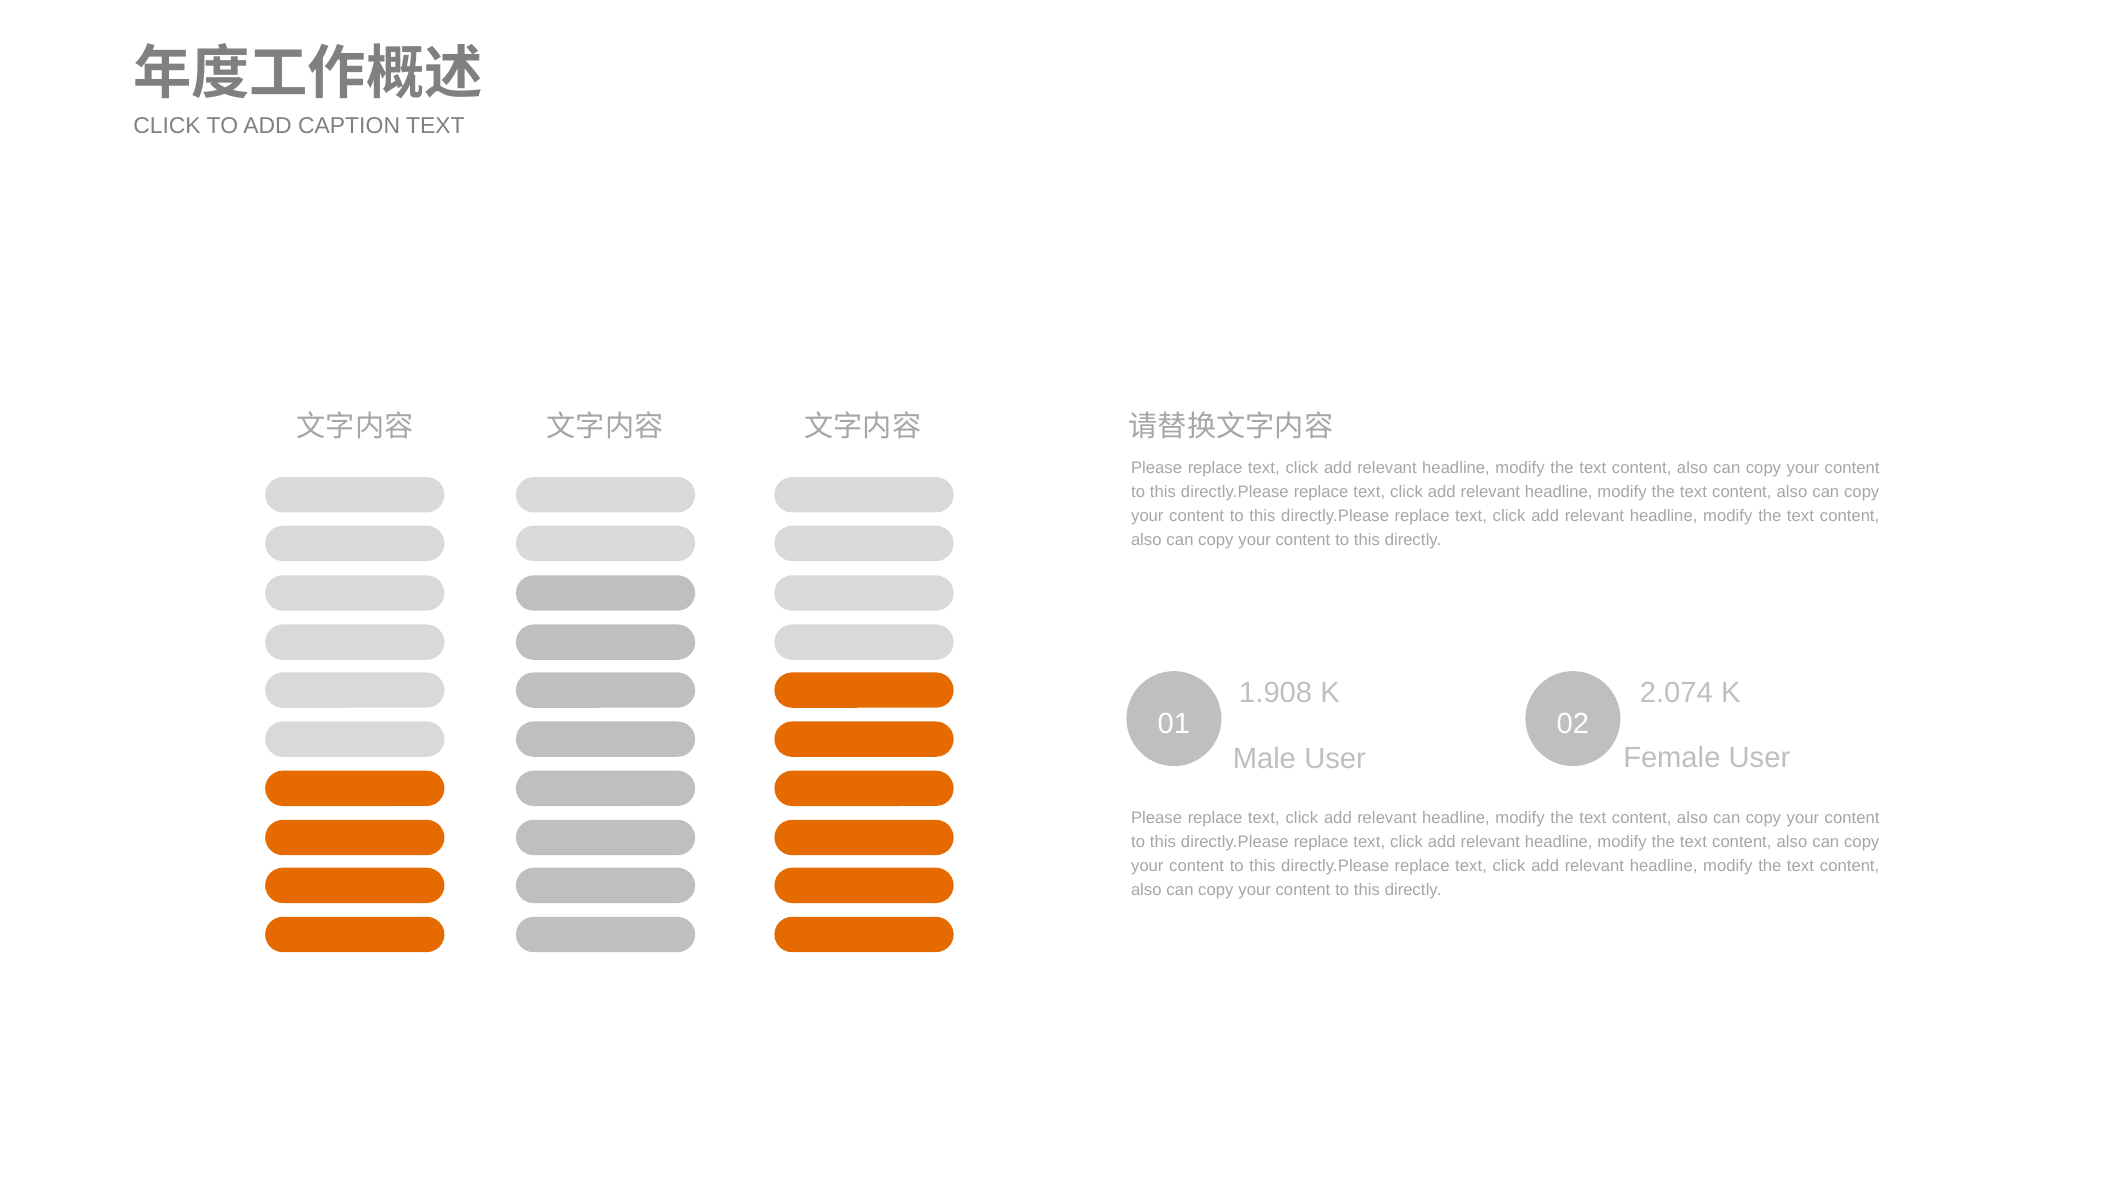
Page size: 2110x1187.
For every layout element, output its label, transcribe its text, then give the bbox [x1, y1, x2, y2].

text_box [515, 525, 696, 562]
text_box [773, 671, 955, 709]
text_box [773, 867, 955, 904]
text_box [264, 671, 445, 709]
text_box [773, 770, 955, 807]
text_box [773, 574, 955, 612]
text_box 01 [1125, 670, 1223, 768]
text_box [515, 916, 696, 953]
text_box [264, 819, 445, 856]
text_box [515, 476, 696, 513]
text_box CLICK TO ADD CAPTION TEXT [133, 110, 513, 138]
text_box [264, 574, 445, 612]
text_box [515, 574, 696, 612]
text_box 年度工作概述 [133, 35, 513, 106]
text_box [515, 720, 696, 758]
text_box 2.074 K [1639, 666, 1741, 709]
text_box [773, 476, 955, 513]
text_box 1.908 K [1239, 666, 1341, 709]
text_box Please replace text, click add relevant headline, modify the text content, also can copy your content to this directly.Please replace text, click add relevant headline, modify the text content, also can copy your content to this directly.Please replace text, click add relevant headline, modify the text content, also can copy your content to this directly. [1130, 803, 1881, 899]
text_box 请替换文字内容 [1128, 400, 1801, 443]
text_box [515, 671, 696, 709]
text_box [515, 770, 696, 807]
text_box [773, 916, 955, 953]
text_box [264, 720, 445, 758]
text_box [773, 525, 955, 562]
text_box Male User [1232, 732, 1367, 775]
text_box Please replace text, click add relevant headline, modify the text content, also can copy your content to this directly.Please replace text, click add relevant headline, modify the text content, also can copy your content to this directly.Please replace text, click add relevant headline, modify the text content, also can copy your content to this directly. [1130, 453, 1881, 550]
text_box 02 [1524, 670, 1622, 768]
text_box 文字内容 [524, 407, 687, 443]
text_box [264, 476, 445, 513]
text_box [264, 623, 445, 661]
text_box 文字内容 [274, 407, 437, 443]
text_box [773, 720, 955, 758]
text_box [264, 916, 445, 953]
text_box [515, 623, 696, 661]
text_box [515, 819, 696, 856]
text_box [773, 819, 955, 856]
text_box [264, 525, 445, 562]
text_box [773, 623, 955, 661]
text_box 文字内容 [781, 407, 944, 443]
text_box [264, 867, 445, 904]
text_box [264, 770, 445, 807]
text_box [515, 867, 696, 904]
text_box Female User [1623, 730, 1791, 773]
